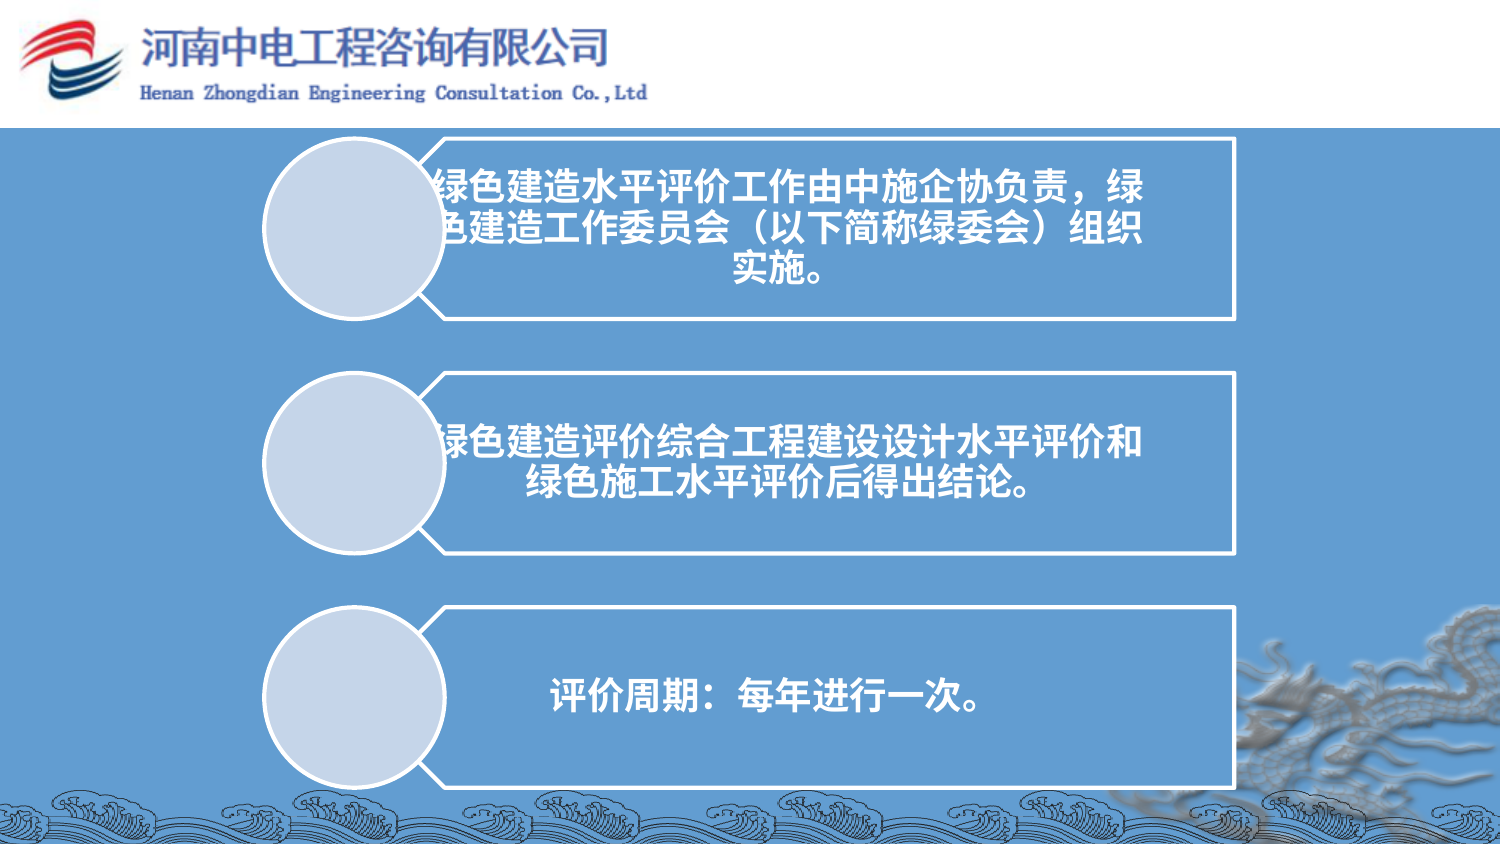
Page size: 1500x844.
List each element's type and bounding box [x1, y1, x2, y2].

picture [0, 0, 1500, 129]
text_box [87, 137, 1412, 789]
